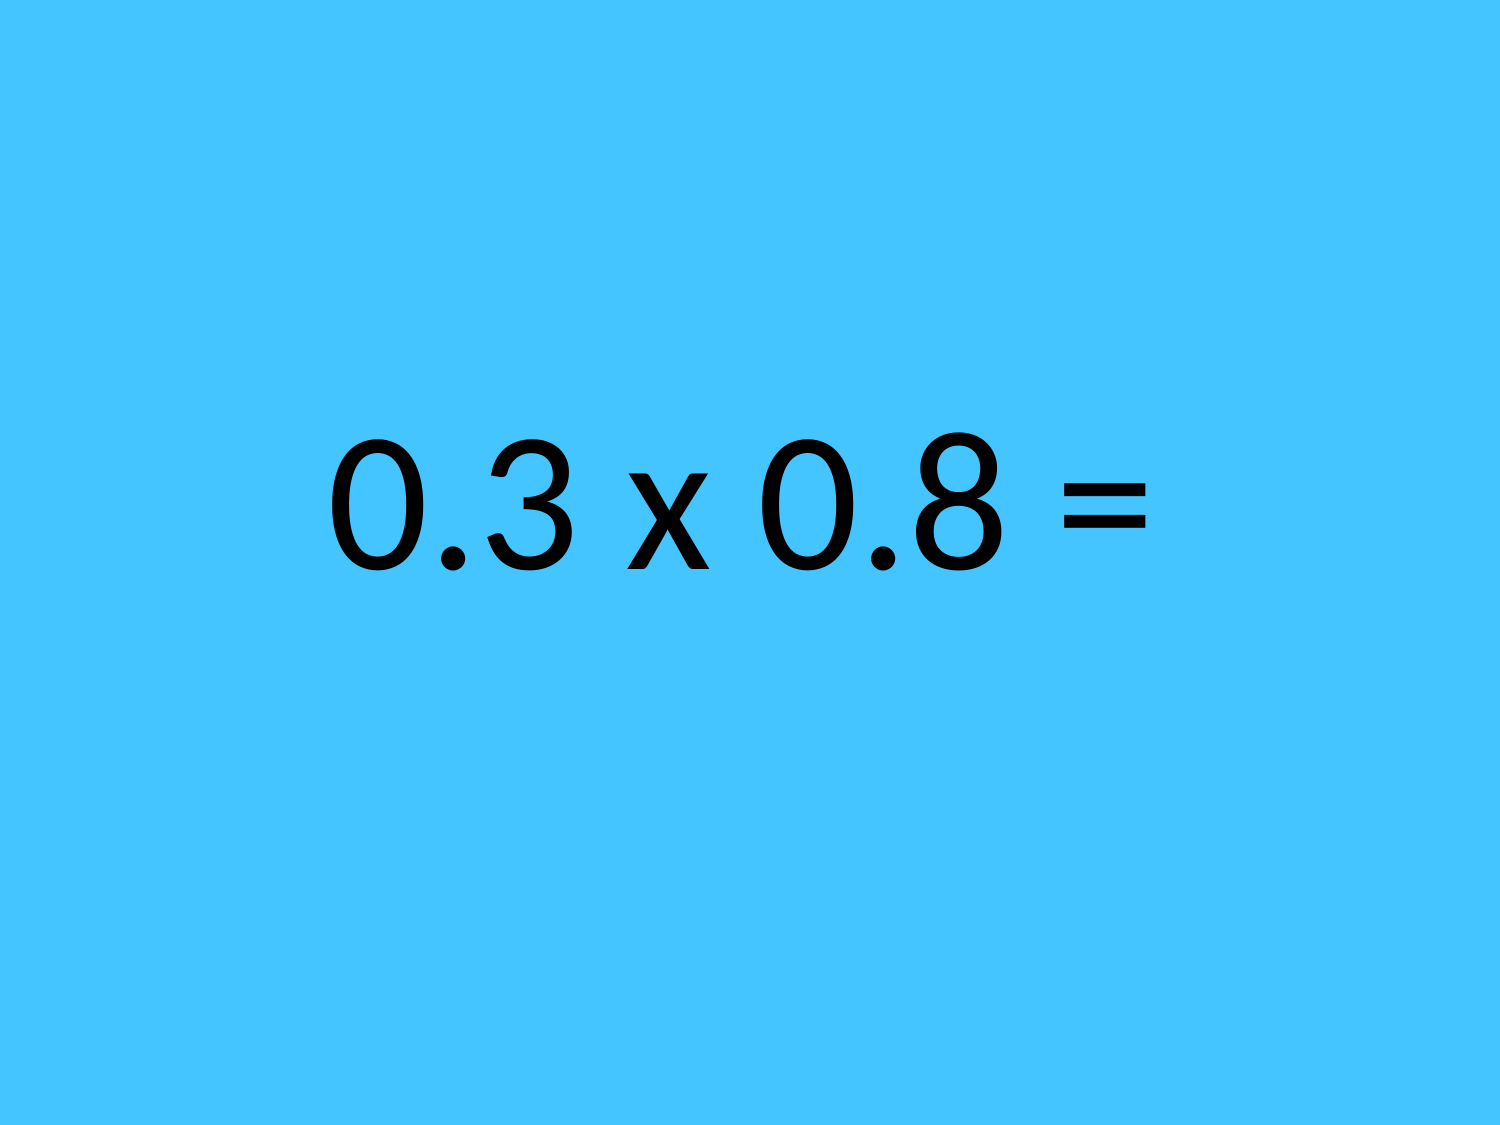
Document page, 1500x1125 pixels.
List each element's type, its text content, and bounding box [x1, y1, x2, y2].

text_box 0.3 x 0.8 = [312, 362, 1200, 618]
